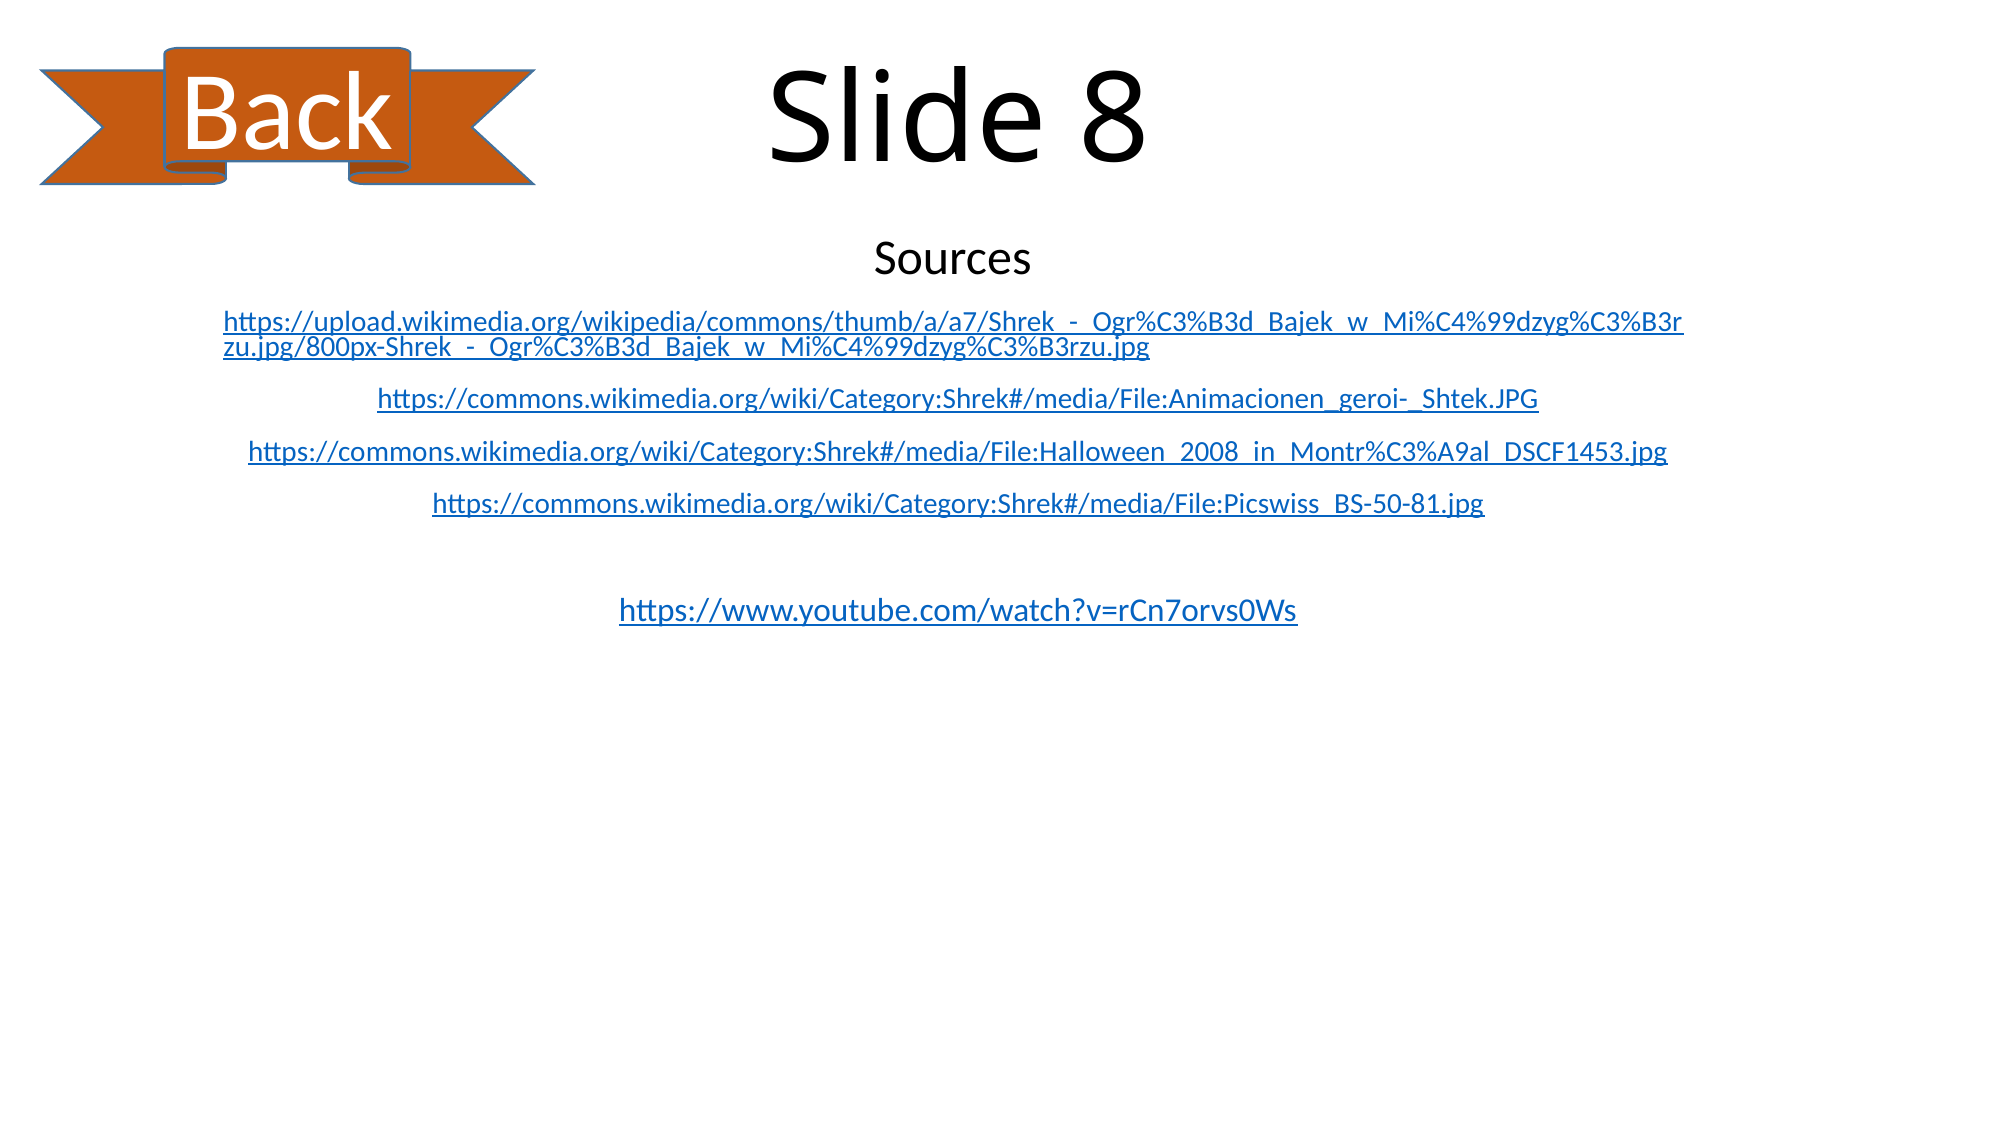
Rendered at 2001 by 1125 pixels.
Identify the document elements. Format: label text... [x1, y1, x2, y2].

title Slide 8 [208, 0, 1709, 196]
subtitle Sources https://upload.wikimedia.org/wikipedia/commons/thumb/a/a7/Shrek_-_Ogr%C3%B3d_Bajek_w_Mi%C4%99dzyg%C3%B3rzu.jpg/800px-Shrek_-_Ogr%C3%B3d_Bajek_w_Mi%C4%99dzyg%C3%B3rzu.jpg https://commons.wikimedia.org/wiki/Category:Shrek#/media/File:Animacionen_geroi-_Shtek.JPG https://commons.wikimedia.org/wiki/Category:Shrek#/media/File:Halloween_2008_in_Montr%C3%A9al_DSCF1453.jpg https://commons.wikimedia.org/wiki/Category:Shrek#/media/File:Picswiss_BS-50-81.jpg https://www.youtube.com/watch?v=rCn7orvs0Ws [208, 223, 1709, 857]
text_box Back [38, 46, 536, 186]
